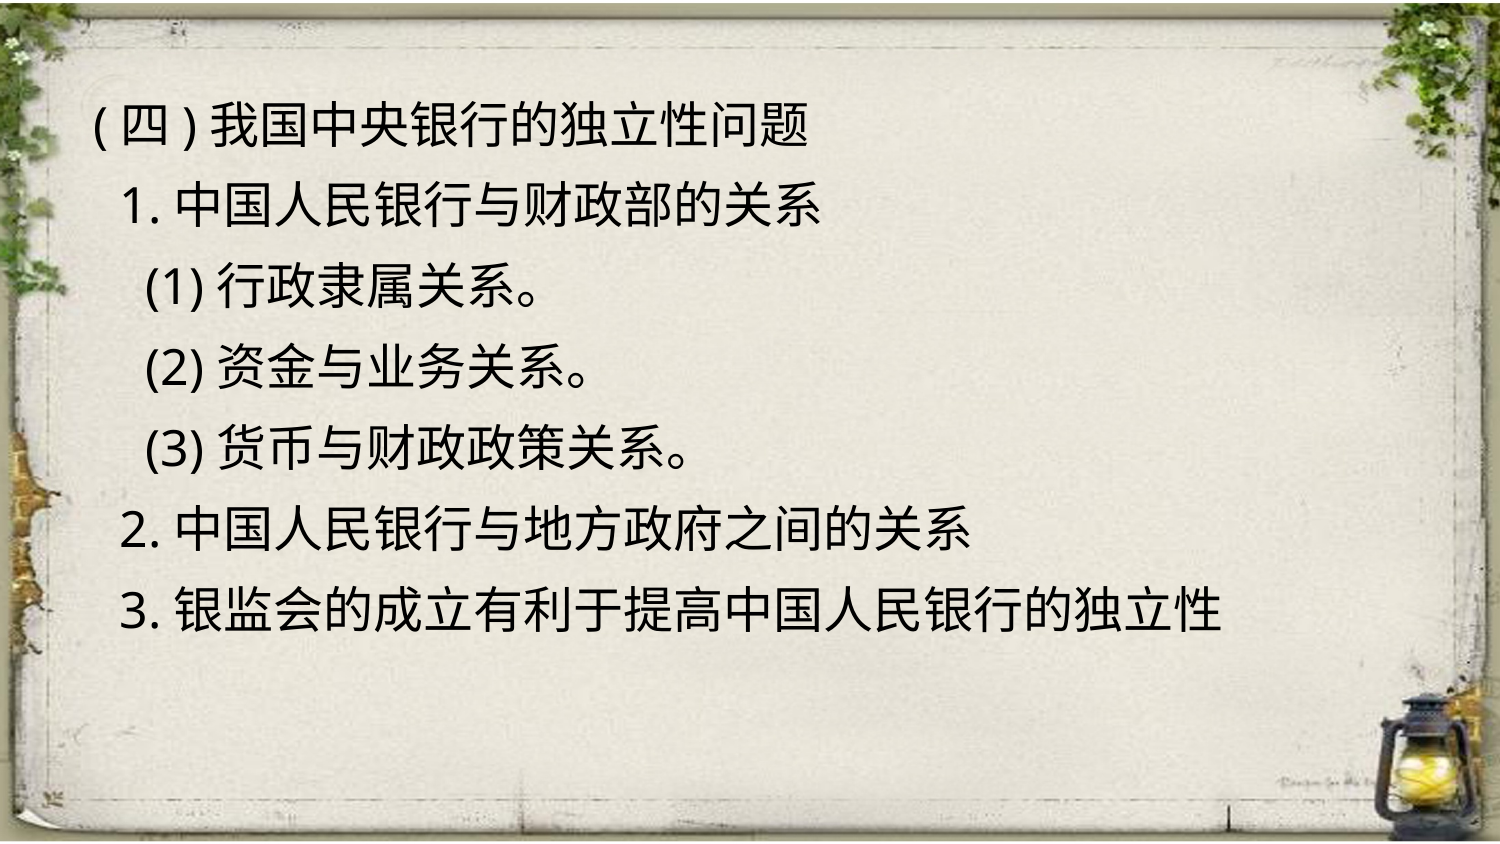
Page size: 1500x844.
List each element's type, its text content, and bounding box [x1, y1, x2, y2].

list (四)我国中央银行的独立性问题 1.中国人民银行与财政部的关系 (1)行政隶属关系。 (2)资金与业务关系。 (3)货币与财政政策关系。 2.中国人民银行与地方政府之间的关系 3.银监会的成立有利于提高中国人民银行的独立性 [78, 85, 1483, 518]
picture [0, 0, 1500, 844]
